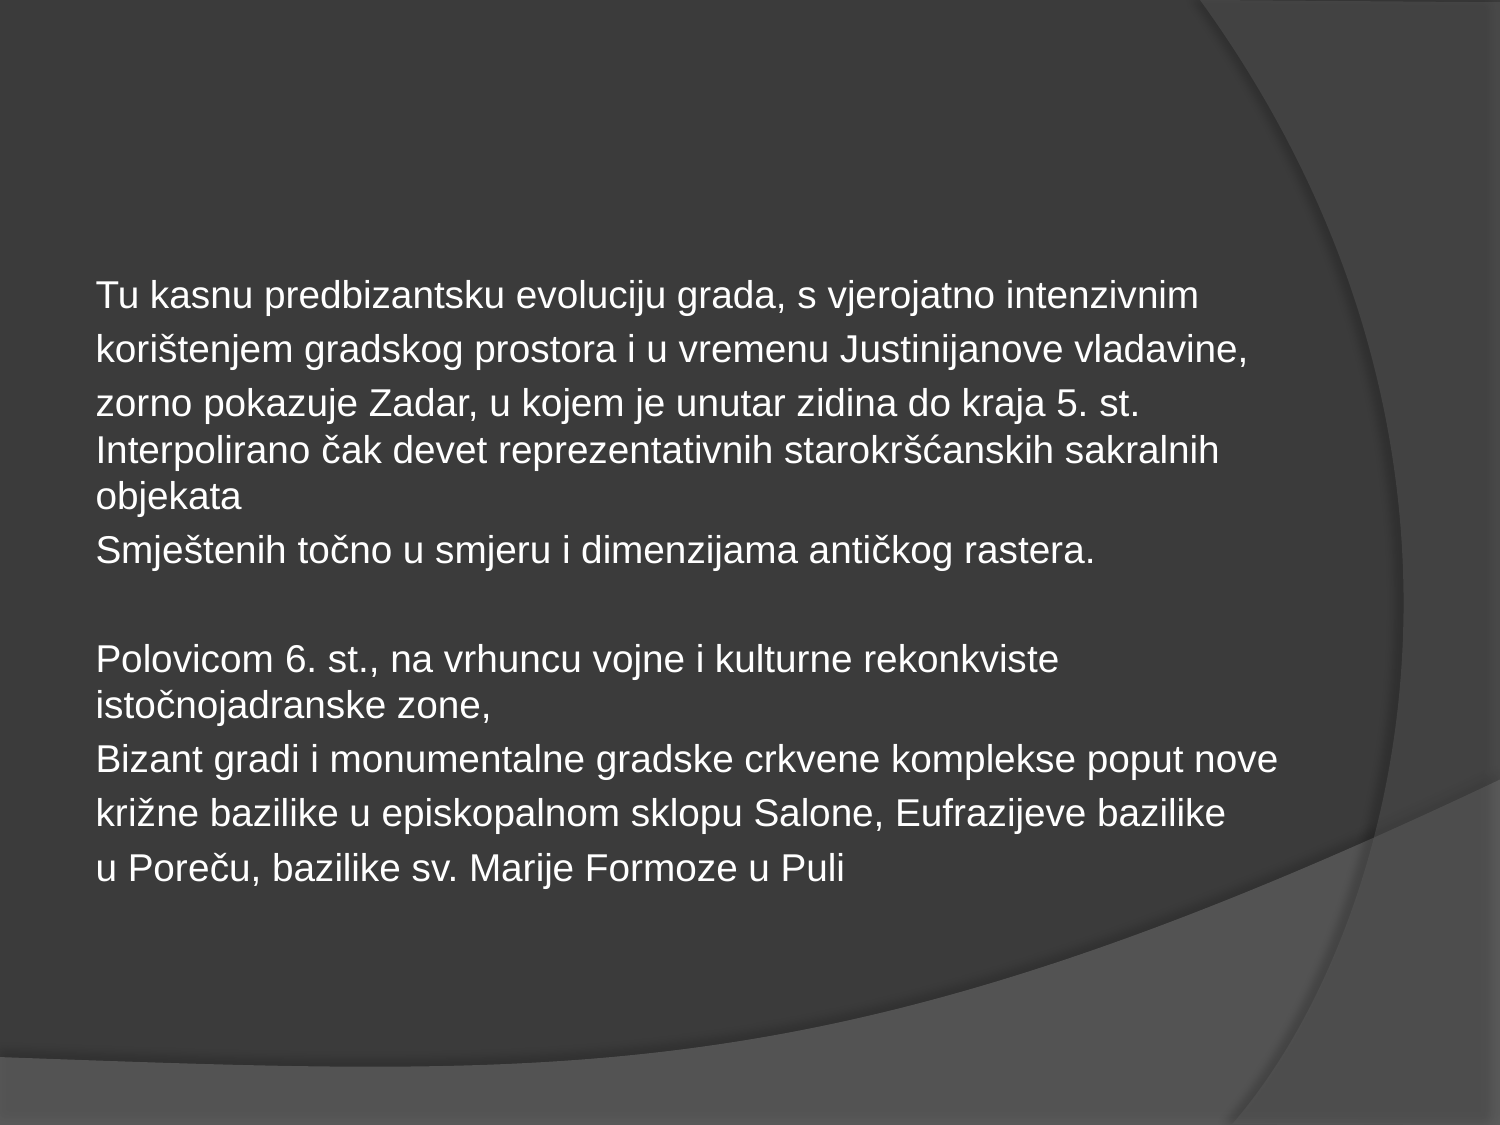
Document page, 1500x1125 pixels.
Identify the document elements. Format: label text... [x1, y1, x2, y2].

list Tu kasnu predbizantsku evoluciju grada, s vjerojatno intenzivnim korištenjem gradskog prostora i u vremenu Justinijanove vladavine, zorno pokazuje Zadar, u kojem je unutar zidina do kraja 5. st. Interpolirano čak devet reprezentativnih starokršćanskih sakralnih objekata Smještenih točno u smjeru i dimenzijama antičkog rastera. Polovicom 6. st., na vrhuncu vojne i kulturne rekonkviste istočnojadranske zone, Bizant gradi i monumentalne gradske crkvene komplekse poput nove križne bazilike u episkopalnom sklopu Salone, Eufrazijeve bazilike u Poreču, bazilike sv. Marije Formoze u Puli [75, 262, 1300, 1005]
